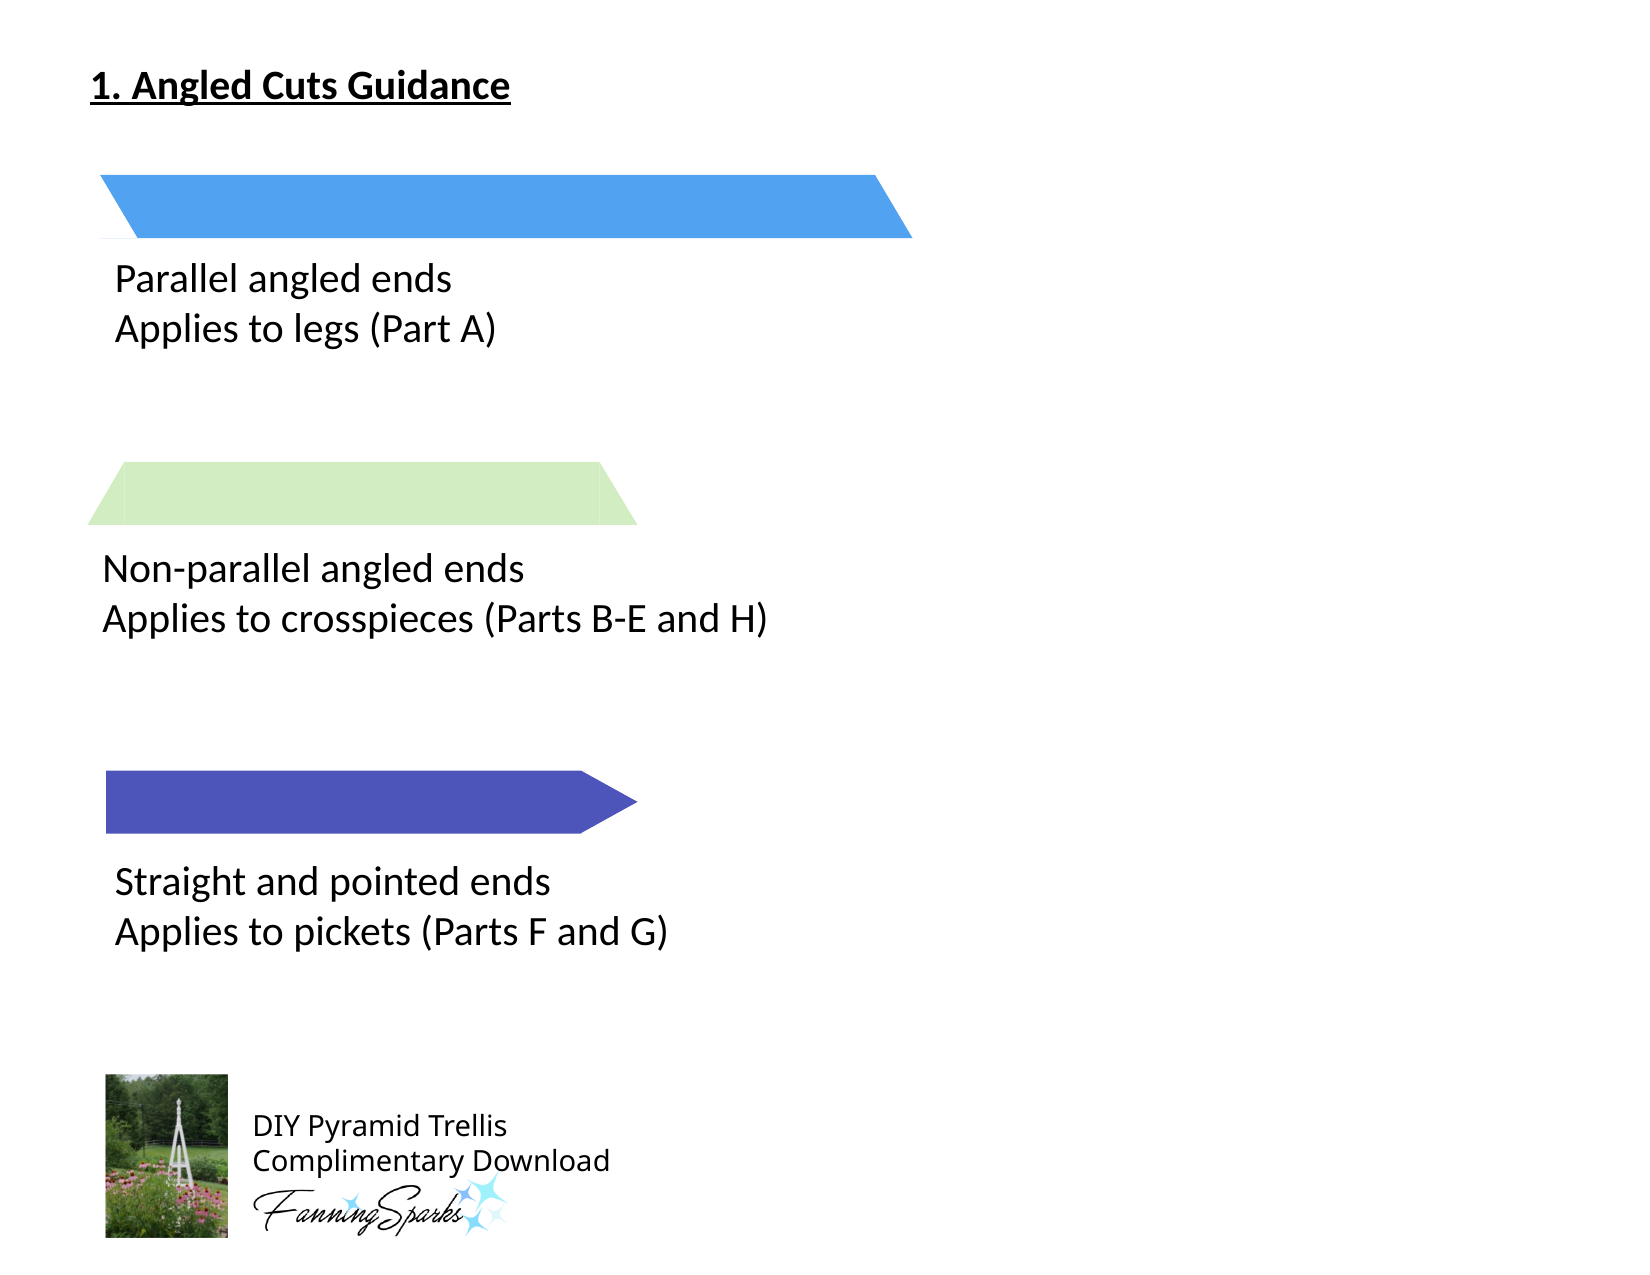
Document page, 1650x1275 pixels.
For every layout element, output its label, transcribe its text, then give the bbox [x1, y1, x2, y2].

text_box Straight and pointed ends Applies to pickets (Parts F and G) [408, 846, 1038, 962]
text_box Parallel angled ends Applies to legs (Part A) [99, 243, 1038, 359]
text_box Non-parallel angled ends Applies to crosspieces (Parts B-E and H) [401, 533, 1025, 649]
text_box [104, 1074, 1063, 1238]
text_box Straight and pointed ends Applies to pickets (Parts F and G) [99, 846, 334, 962]
text_box Non-parallel angled ends Applies to crosspieces (Parts B-E and H) [87, 533, 341, 649]
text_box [87, 461, 638, 526]
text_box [339, 536, 404, 1069]
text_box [99, 174, 913, 239]
text_box 1. Angled Cuts Guidance [75, 50, 1225, 115]
